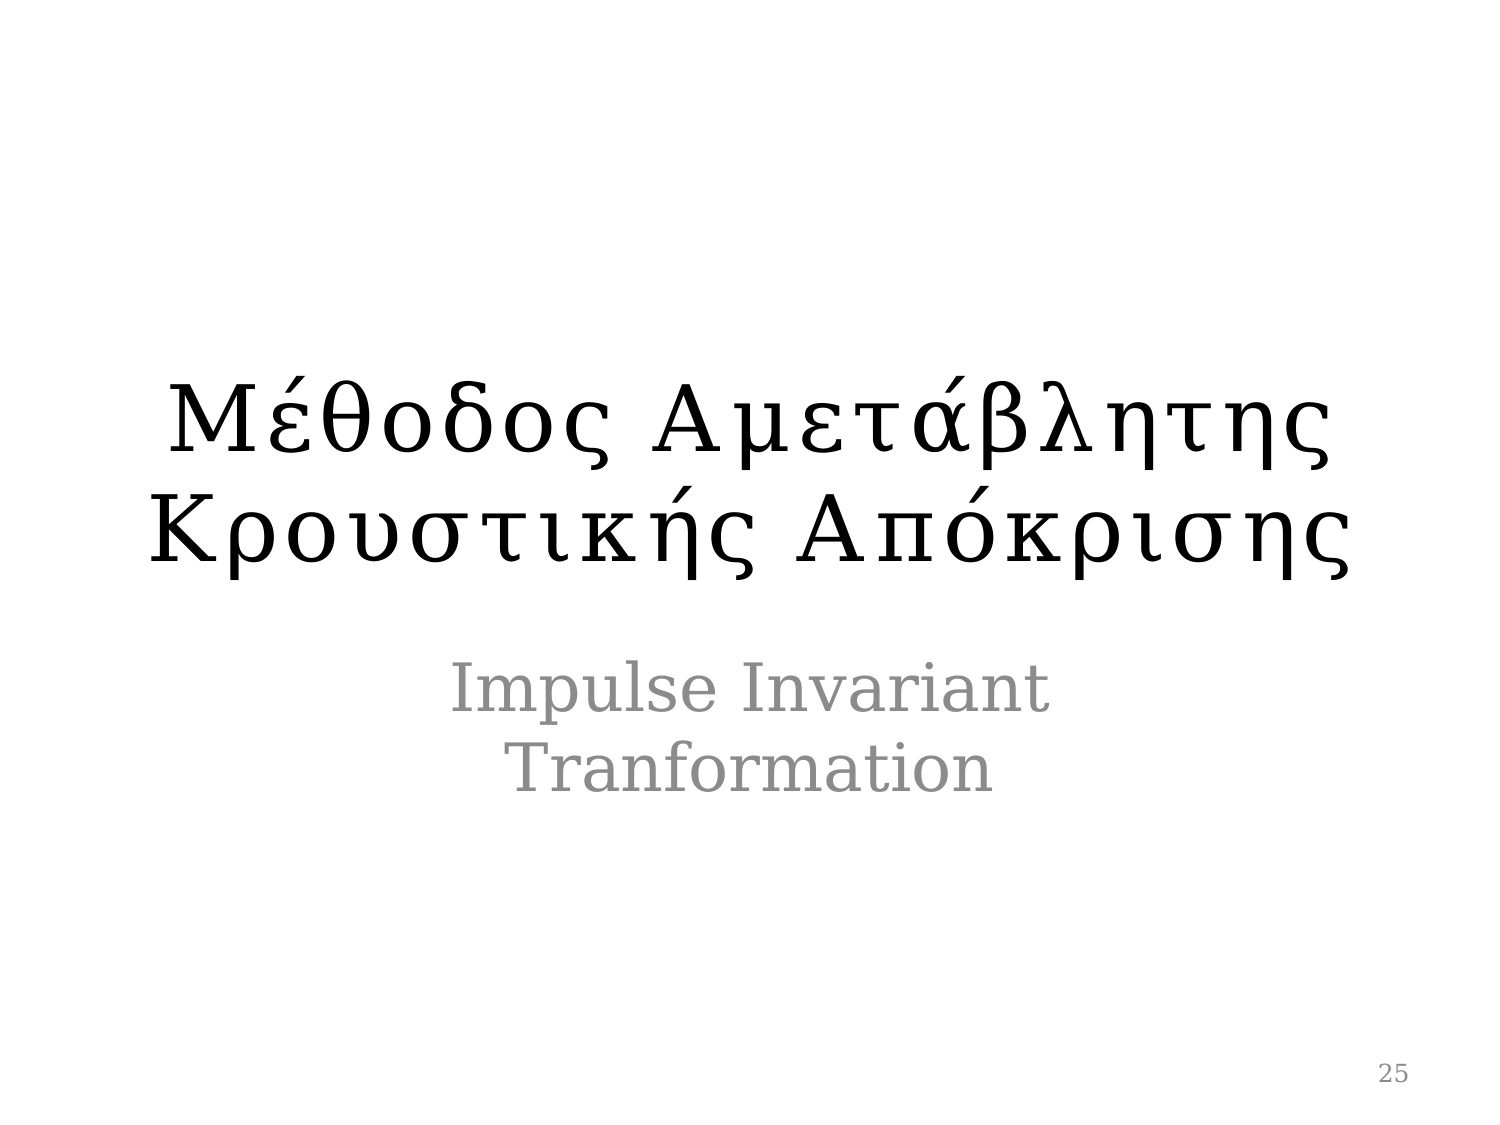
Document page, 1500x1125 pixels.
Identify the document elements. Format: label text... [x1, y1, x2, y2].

title Μέθοδος Αμετάβλητης Κρουστικής Απόκρισης [112, 349, 1388, 591]
subtitle Impulse Invariant Tranformation [225, 637, 1275, 925]
slide_number 25 [1074, 1042, 1425, 1103]
